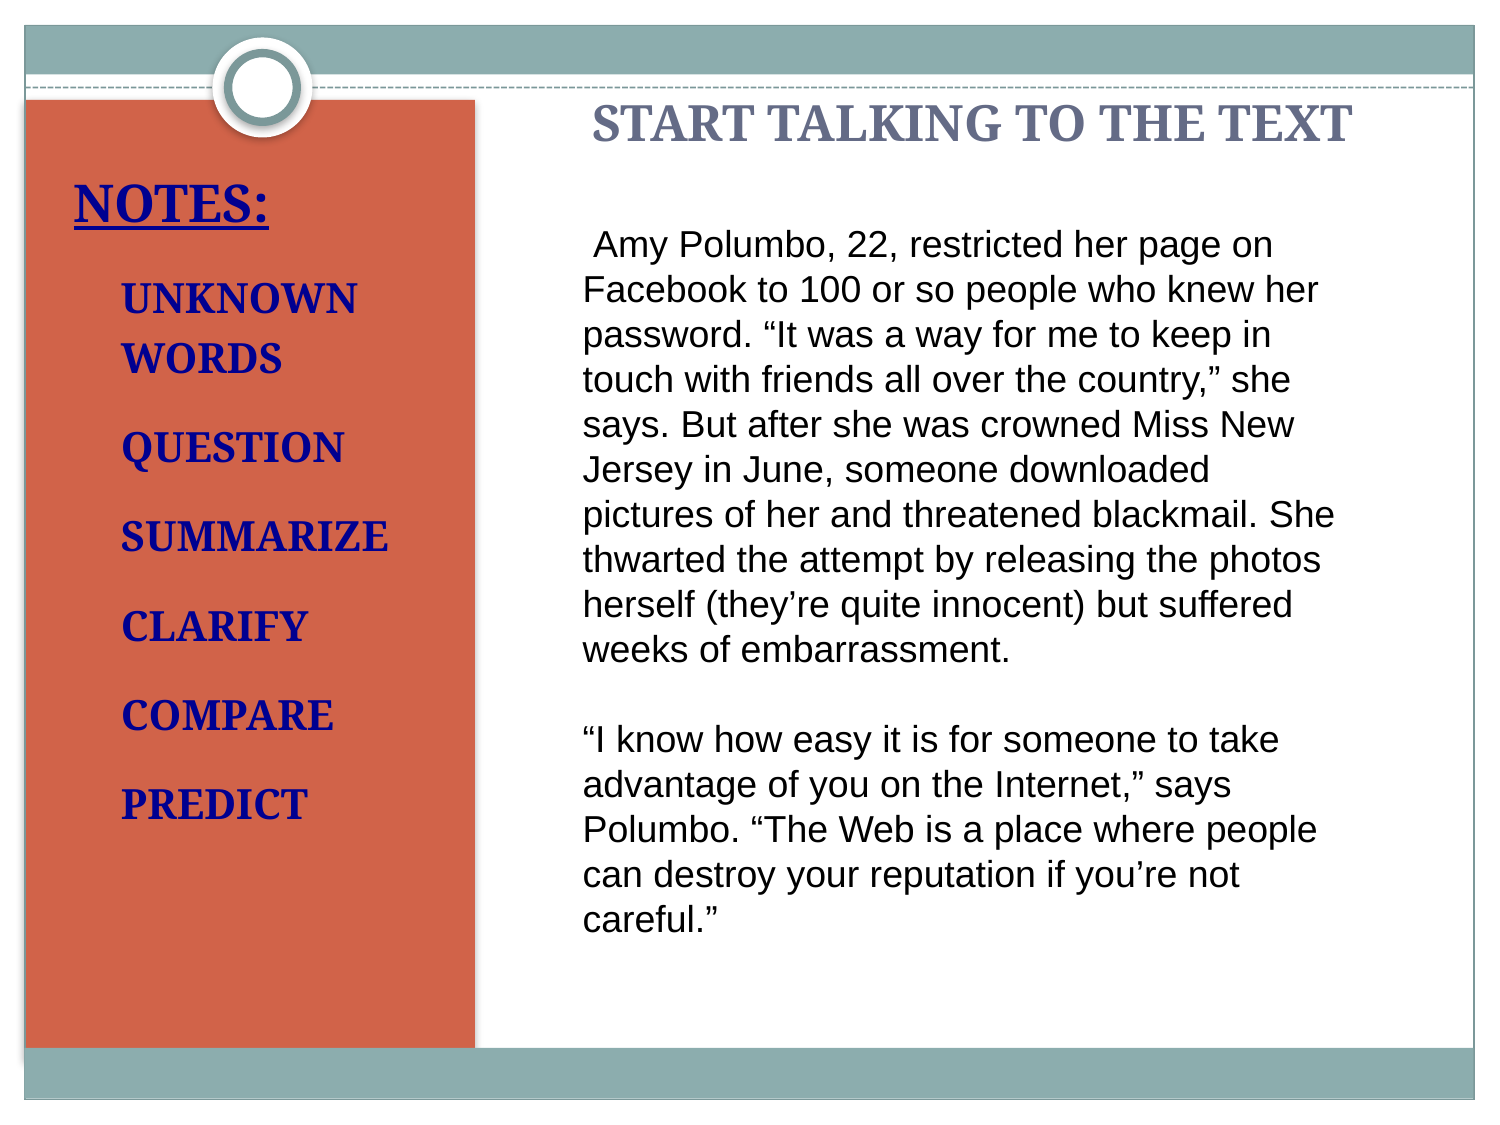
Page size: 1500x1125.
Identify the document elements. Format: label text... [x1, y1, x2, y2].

title START TALKING TO THE TEXT [491, 83, 1455, 285]
text_box Amy Polumbo, 22, restricted her page on Facebook to 100 or so people who knew her password. “It was a way for me to keep in touch with friends all over the country,” she says. But after she was crowned Miss New Jersey in June, someone downloaded pictures of her and threatened blackmail. She thwarted the attempt by releasing the photos herself (they’re quite innocent) but suffered weeks of embarrassment. “I know how easy it is for someone to take advantage of you on the Internet,” says Polumbo. “The Web is a place where people can destroy your reputation if you’re not careful.” [567, 167, 1363, 947]
list NOTES: UNKNOWN WORDS QUESTION SUMMARIZE CLARIFY COMPARE PREDICT [58, 162, 460, 1026]
